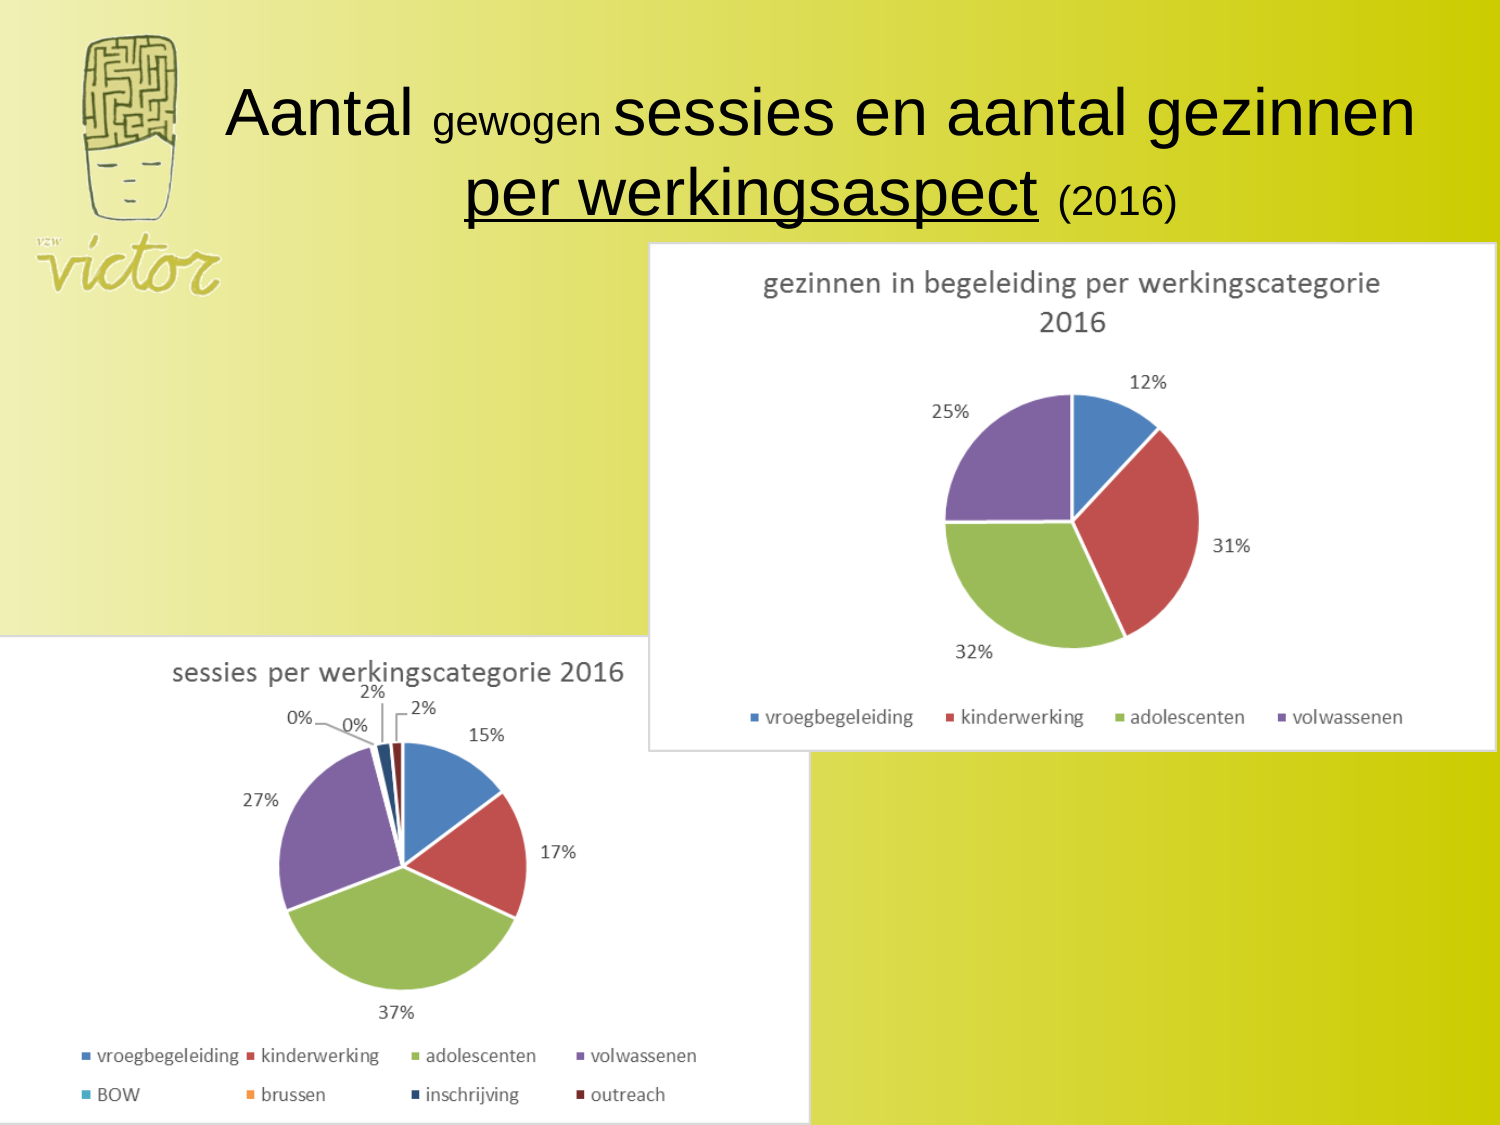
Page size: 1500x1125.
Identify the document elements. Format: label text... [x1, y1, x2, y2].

picture [0, 241, 1497, 1125]
picture [29, 30, 234, 303]
title Aantal gewogen sessies en aantal gezinnen per werkingsaspect (2016) [145, 54, 1497, 243]
